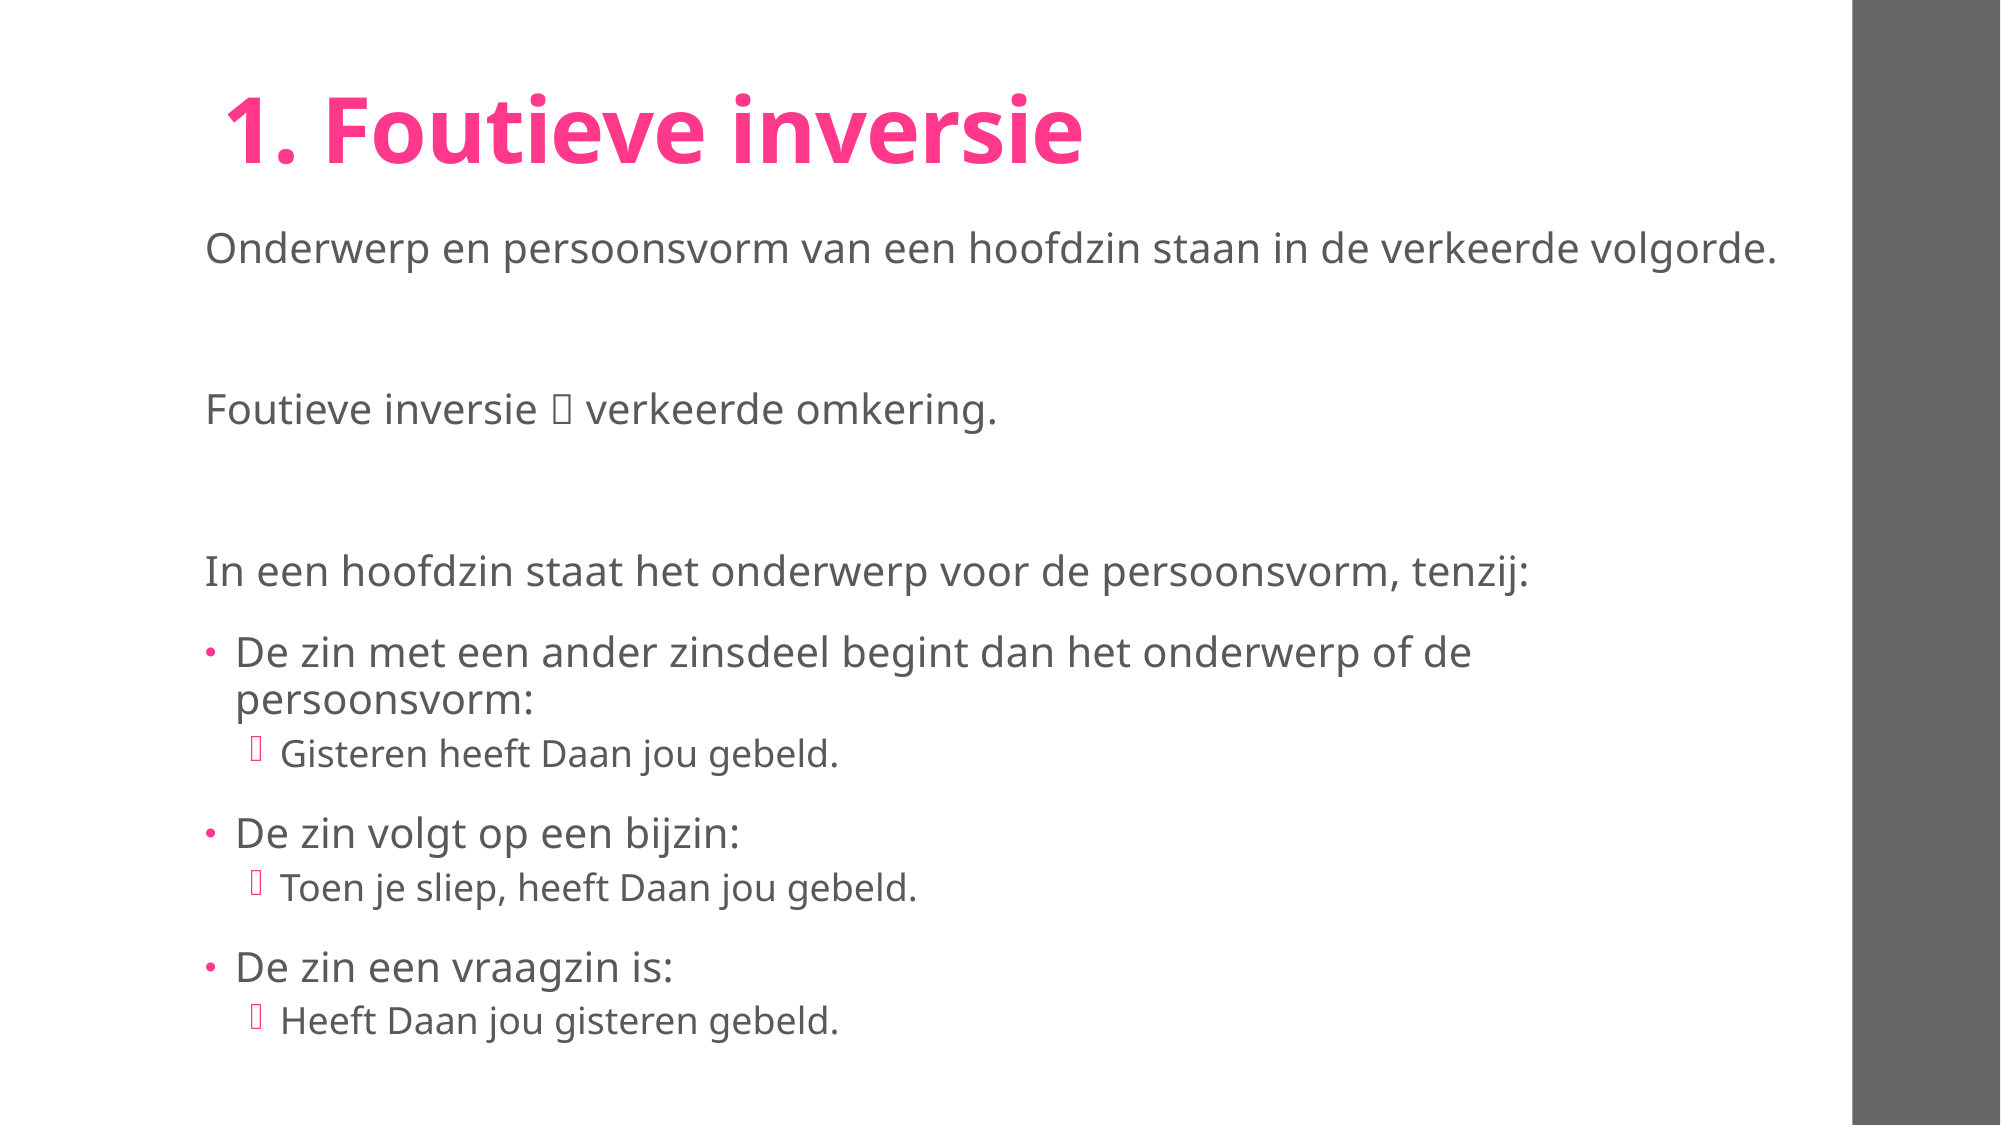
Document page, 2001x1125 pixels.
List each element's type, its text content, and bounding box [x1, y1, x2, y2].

title 1. Foutieve inversie [206, 0, 1797, 191]
list Onderwerp en persoonsvorm van een hoofdzin staan in de verkeerde volgorde. Foutieve inversie  verkeerde omkering. In een hoofdzin staat het onderwerp voor de persoonsvorm, tenzij: De zin met een ander zinsdeel begint dan het onderwerp of de persoonsvorm: Gisteren heeft Daan jou gebeld. De zin volgt op een bijzin: Toen je sliep, heeft Daan jou gebeld. De zin een vraagzin is: Heeft Daan jou gisteren gebeld. [190, 217, 1797, 1044]
